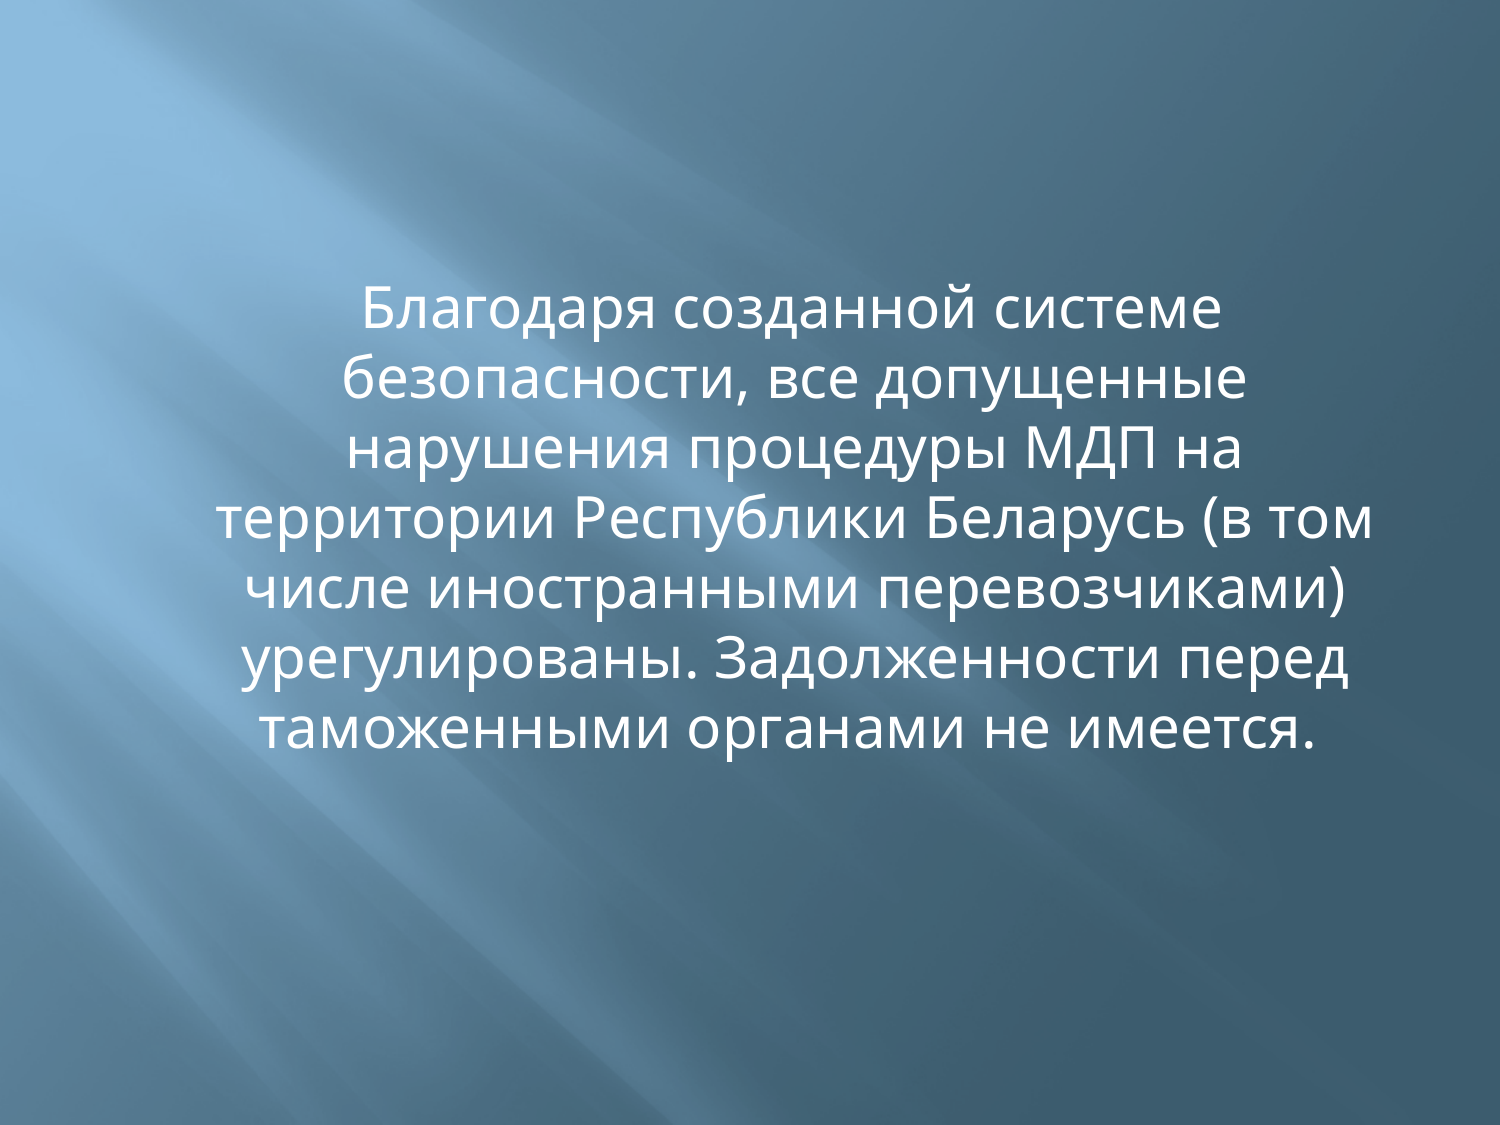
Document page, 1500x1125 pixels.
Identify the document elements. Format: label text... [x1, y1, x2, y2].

list Благодаря созданной системе безопасности, все допущенные нарушения процедуры МДП на территории Республики Беларусь (в том числе иностранными перевозчиками) урегулированы. Задолженности перед таможенными органами не имеется. [75, 262, 1425, 1035]
